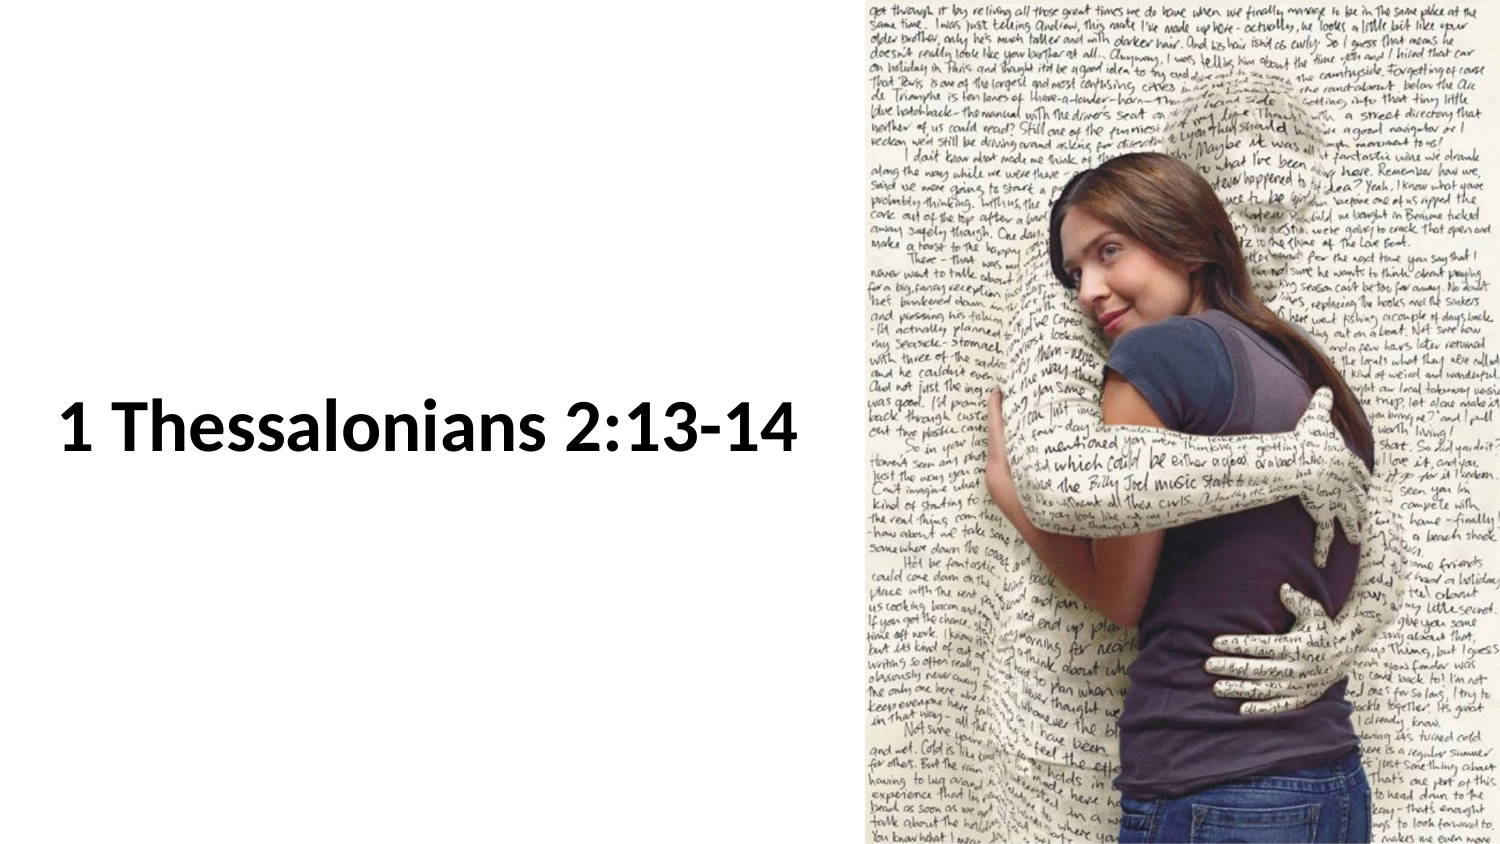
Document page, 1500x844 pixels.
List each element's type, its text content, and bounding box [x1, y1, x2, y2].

text_box 1 Thessalonians 2:13-14 [41, 368, 821, 474]
picture [864, 0, 1500, 844]
